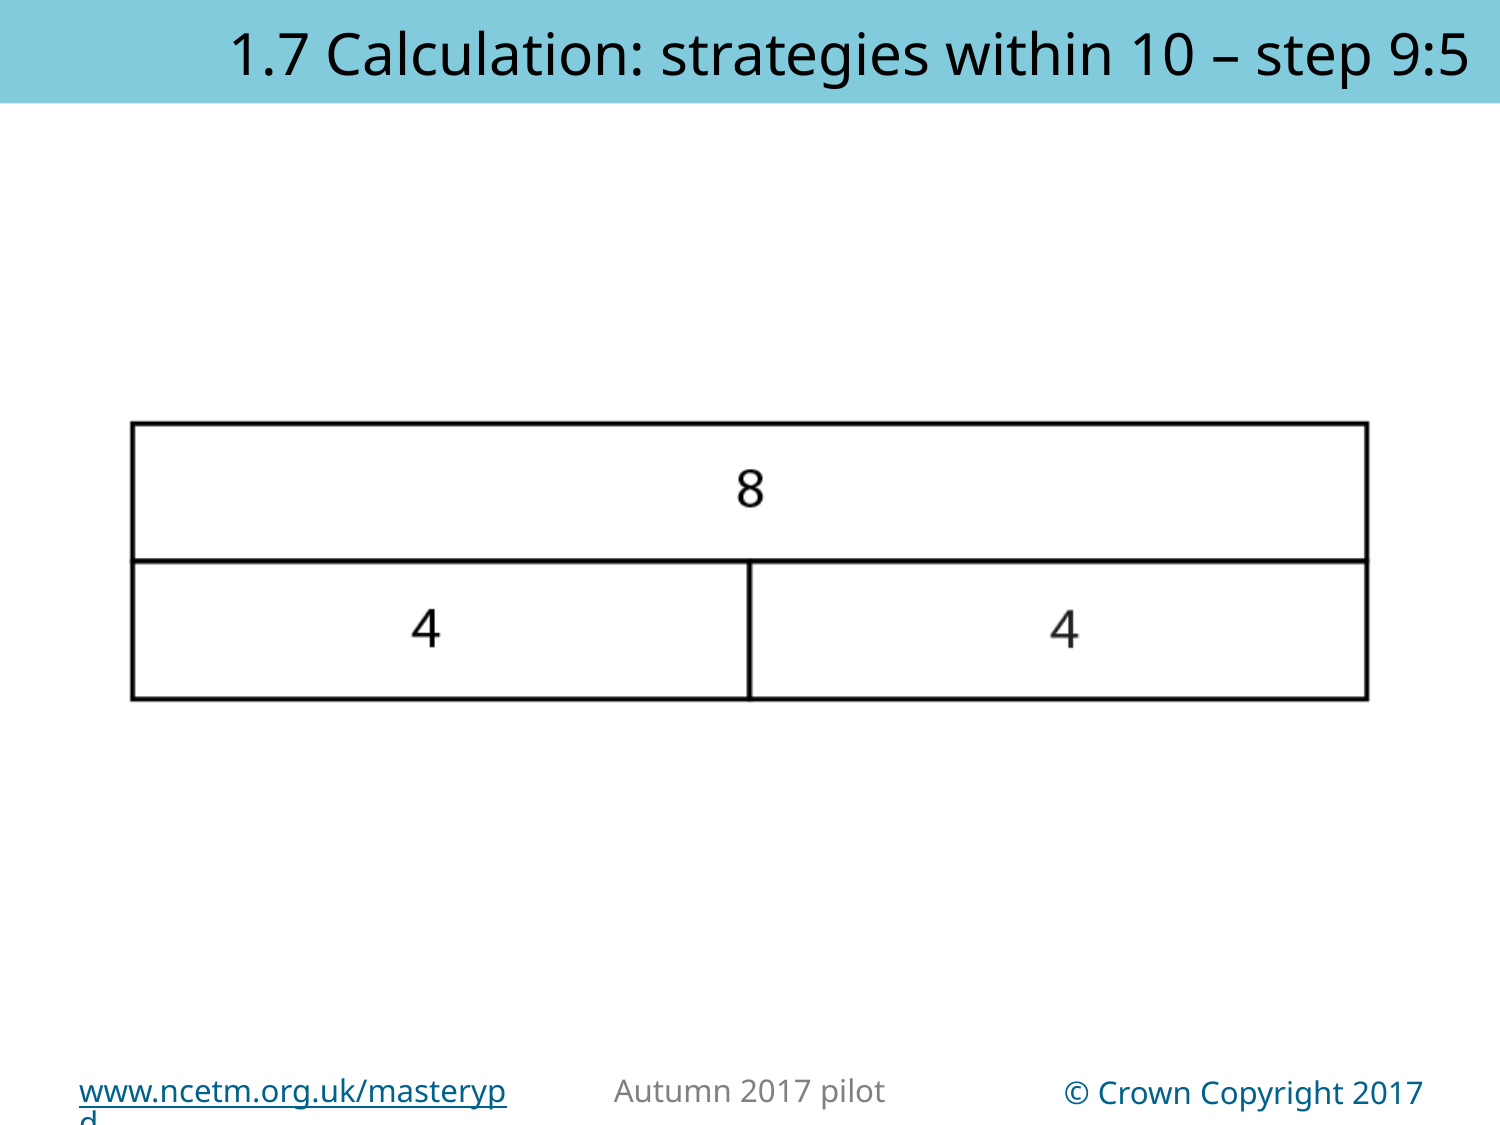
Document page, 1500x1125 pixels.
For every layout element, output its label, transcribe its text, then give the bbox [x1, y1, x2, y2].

list 1.7 Calculation: strategies within 10 – step 9:5 [0, 0, 1500, 104]
picture [96, 414, 1404, 711]
